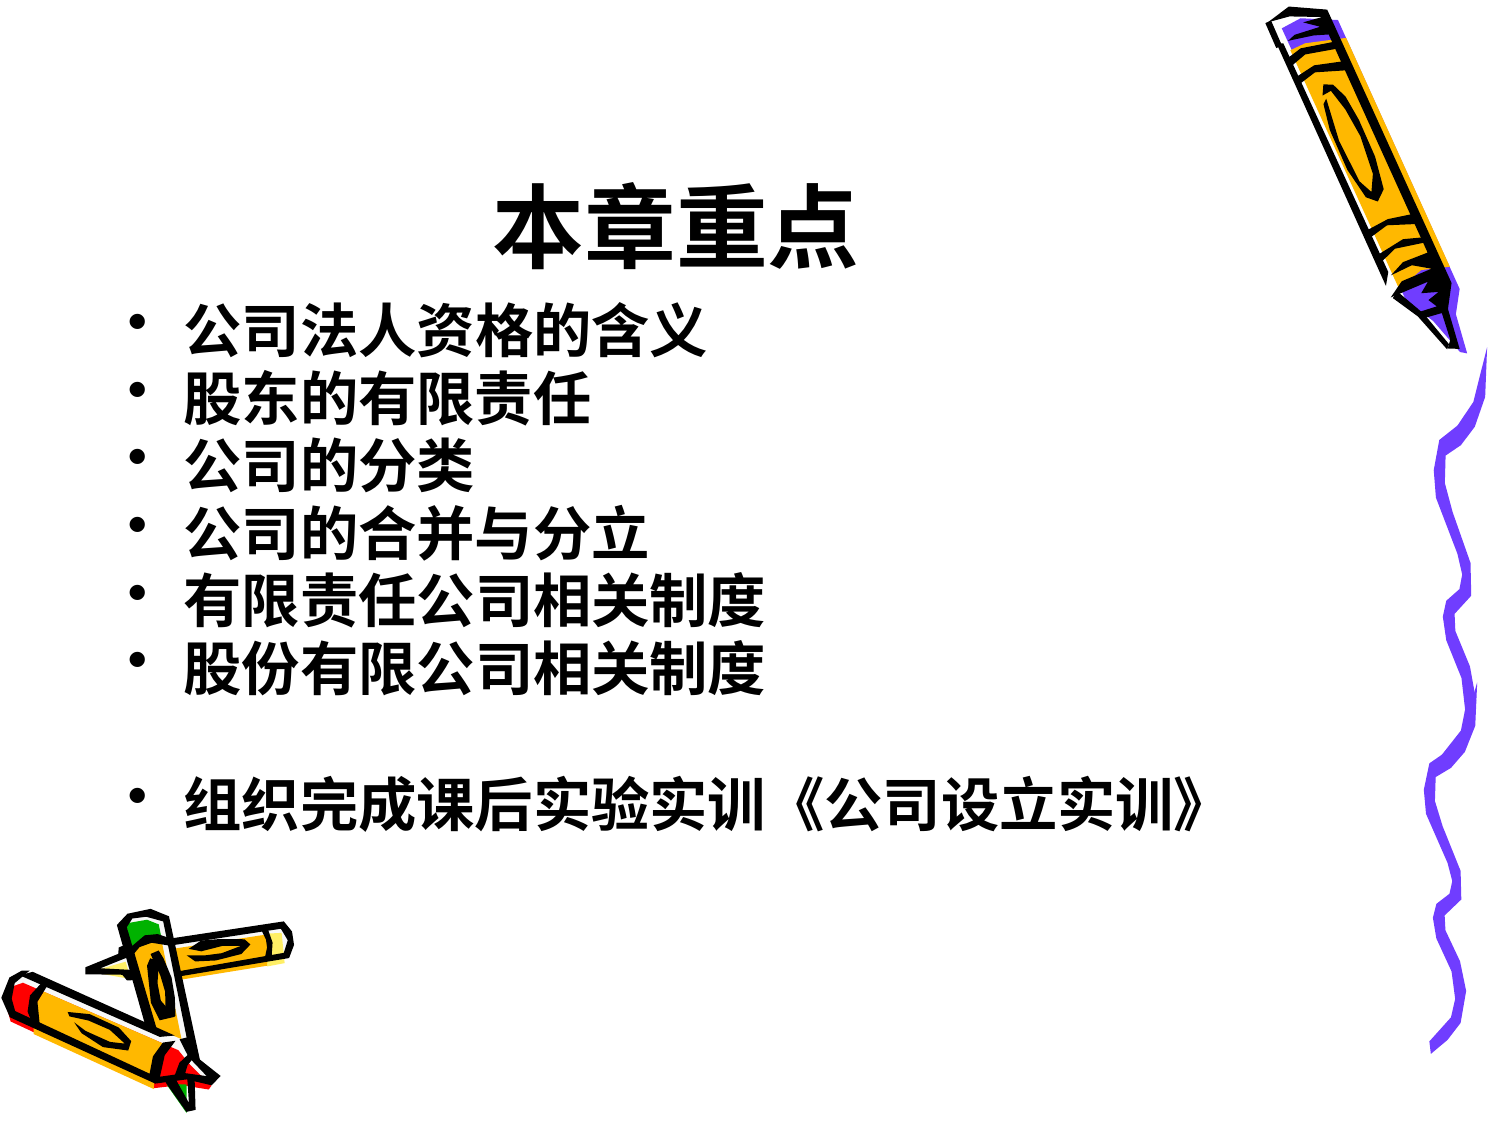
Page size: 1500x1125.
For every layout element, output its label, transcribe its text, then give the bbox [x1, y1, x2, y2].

title 本章重点 [112, 24, 1240, 288]
list 公司法人资格的含义 股东的有限责任 公司的分类 公司的合并与分立 有限责任公司相关制度 股份有限公司相关制度 组织完成课后实验实训《公司设立实训》 [112, 299, 1376, 901]
